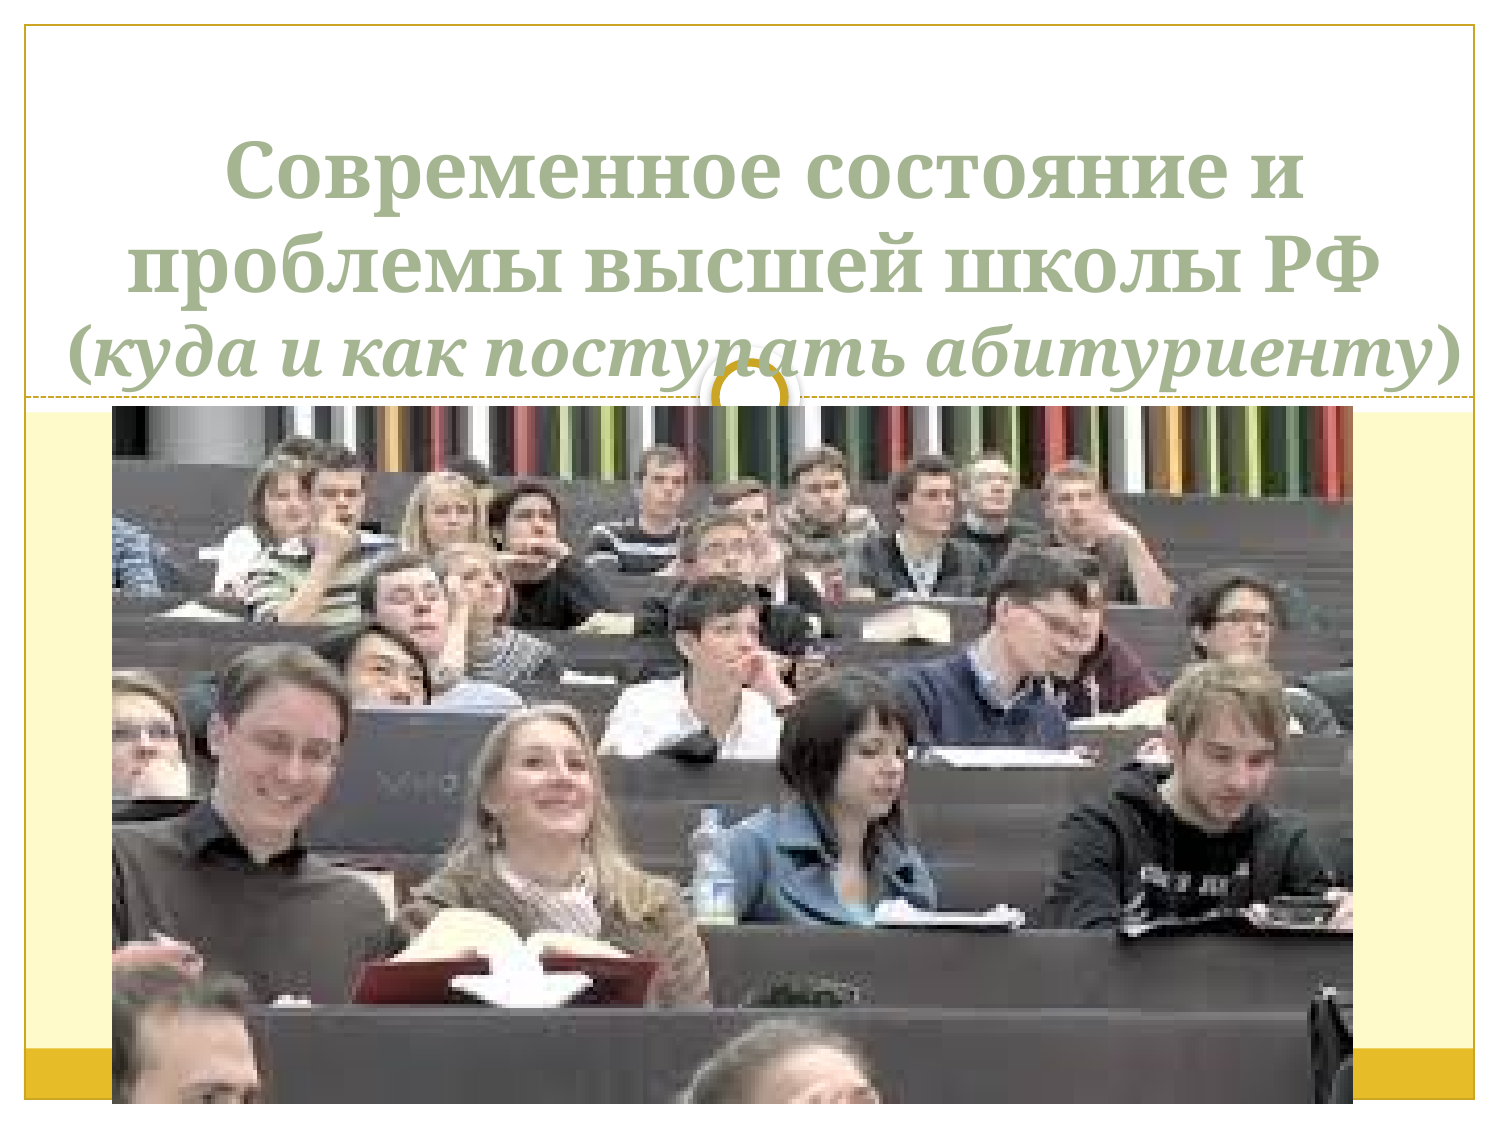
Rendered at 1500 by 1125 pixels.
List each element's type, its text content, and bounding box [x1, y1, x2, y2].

title Современное состояние и проблемы высшей школы РФ (куда и как поступать абитуриенту) [29, 62, 1500, 398]
picture [111, 405, 1353, 1104]
